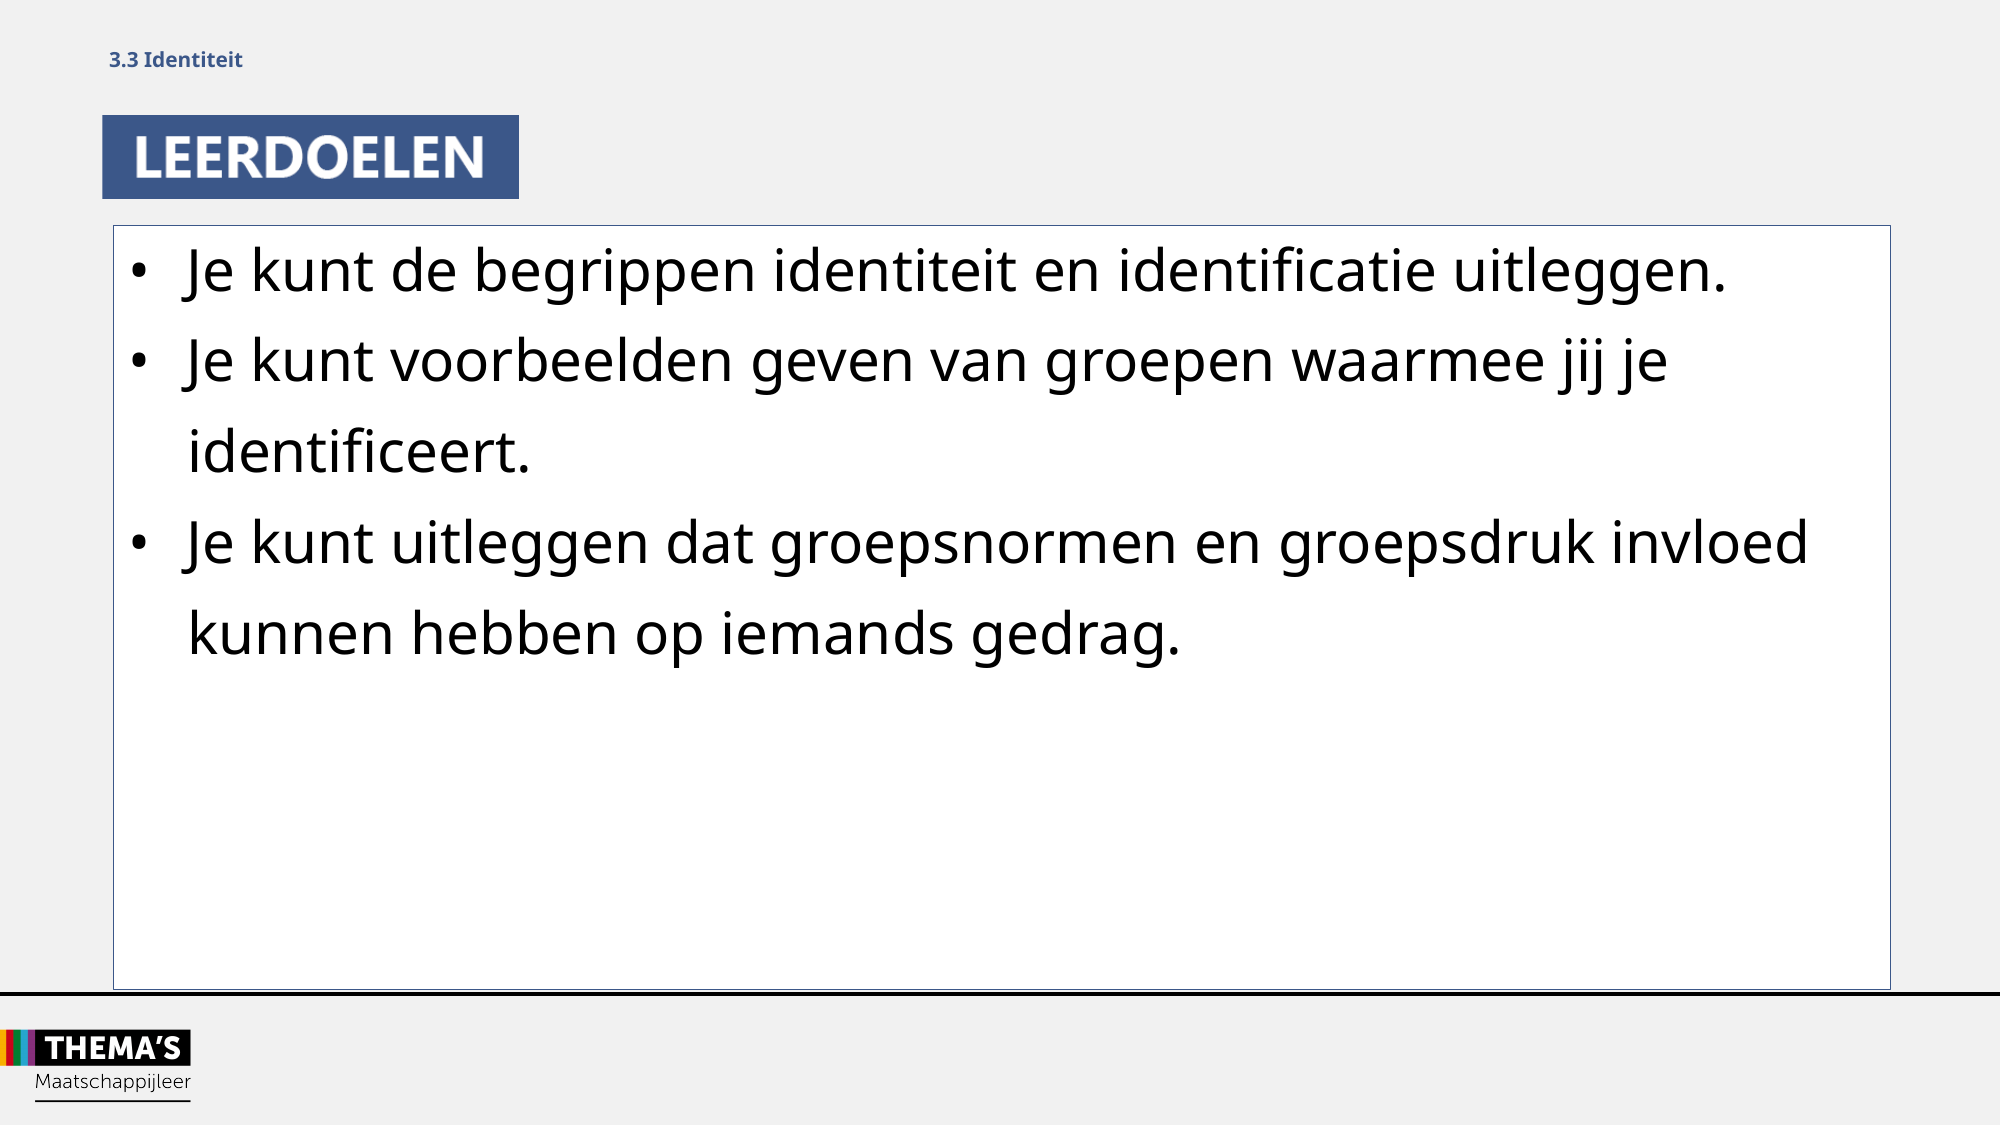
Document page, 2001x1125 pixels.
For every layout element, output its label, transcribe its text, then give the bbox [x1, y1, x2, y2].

picture [0, 993, 203, 1125]
list 3.3 Identiteit [94, 33, 941, 88]
list • Je kunt de begrippen identiteit en identificatie uitleggen. • Je kunt voorbeelden geven van groepen waarmee jij je identificeert. • Je kunt uitleggen dat groepsnormen en groepsdruk invloed kunnen hebben op iemands gedrag. [113, 225, 1891, 990]
